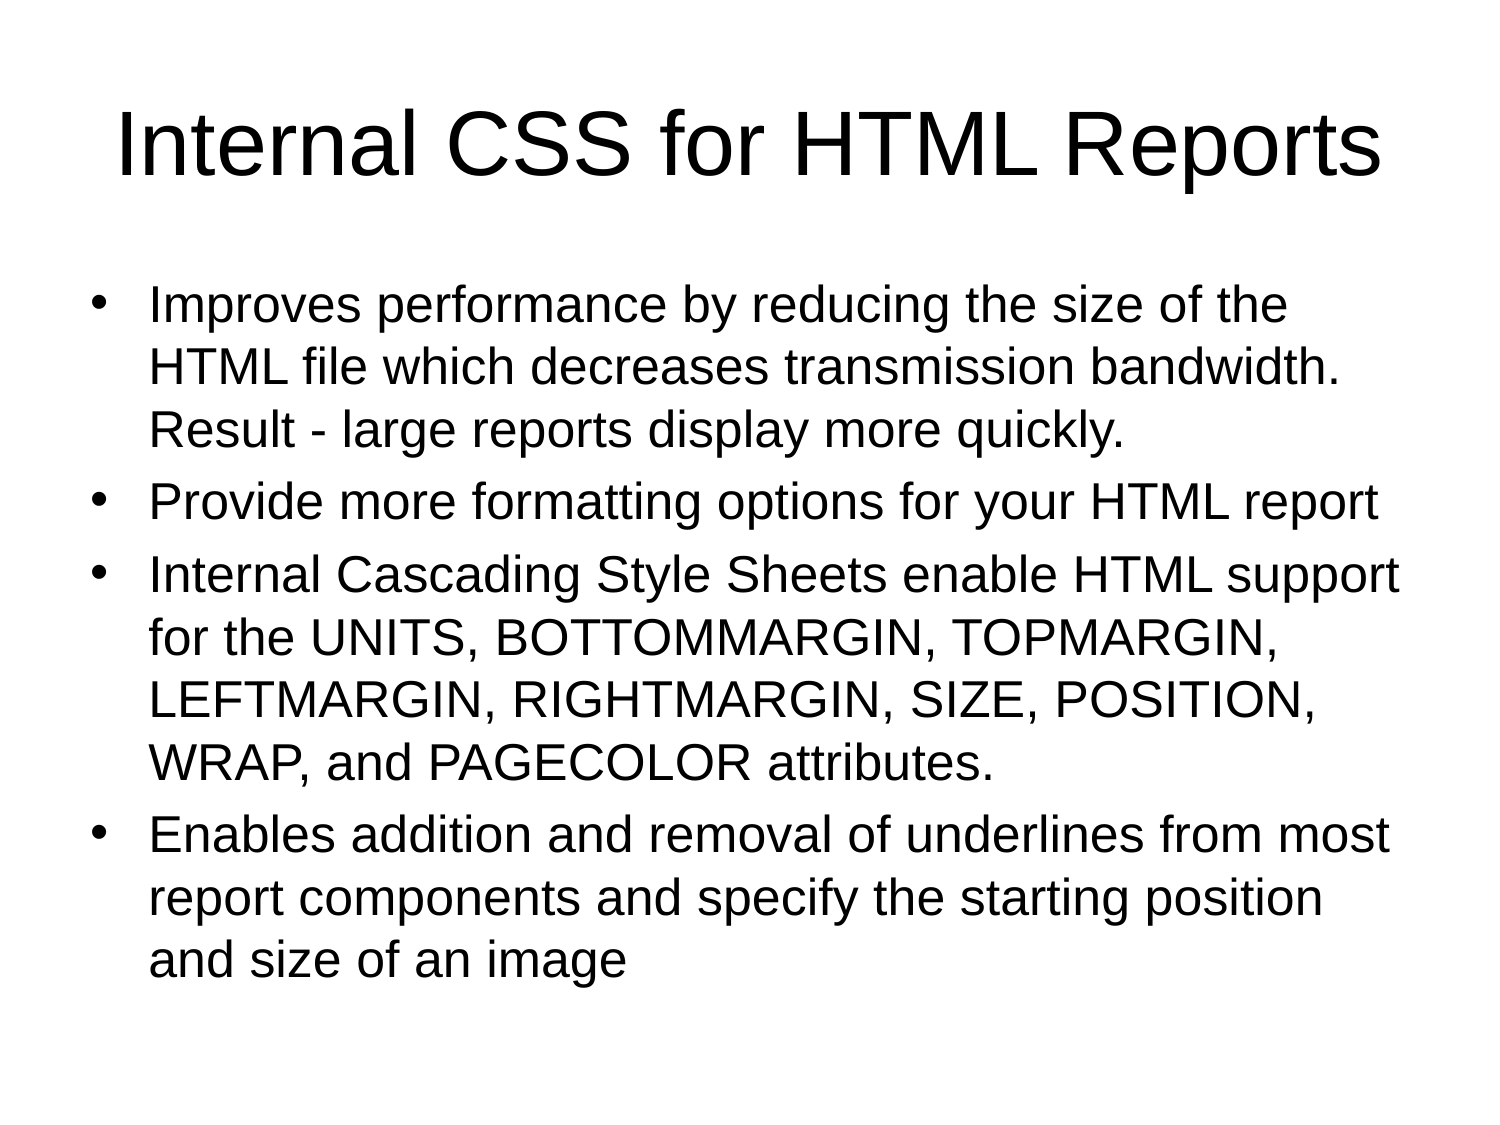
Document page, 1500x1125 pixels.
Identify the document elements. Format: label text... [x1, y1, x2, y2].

title Internal CSS for HTML Reports [75, 45, 1425, 233]
list Improves performance by reducing the size of the HTML file which decreases transmission bandwidth. Result - large reports display more quickly. Provide more formatting options for your HTML report Internal Cascading Style Sheets enable HTML support for the UNITS, BOTTOMMARGIN, TOPMARGIN, LEFTMARGIN, RIGHTMARGIN, SIZE, POSITION, WRAP, and PAGECOLOR attributes. Enables addition and removal of underlines from most report components and specify the starting position and size of an image [75, 262, 1425, 1005]
